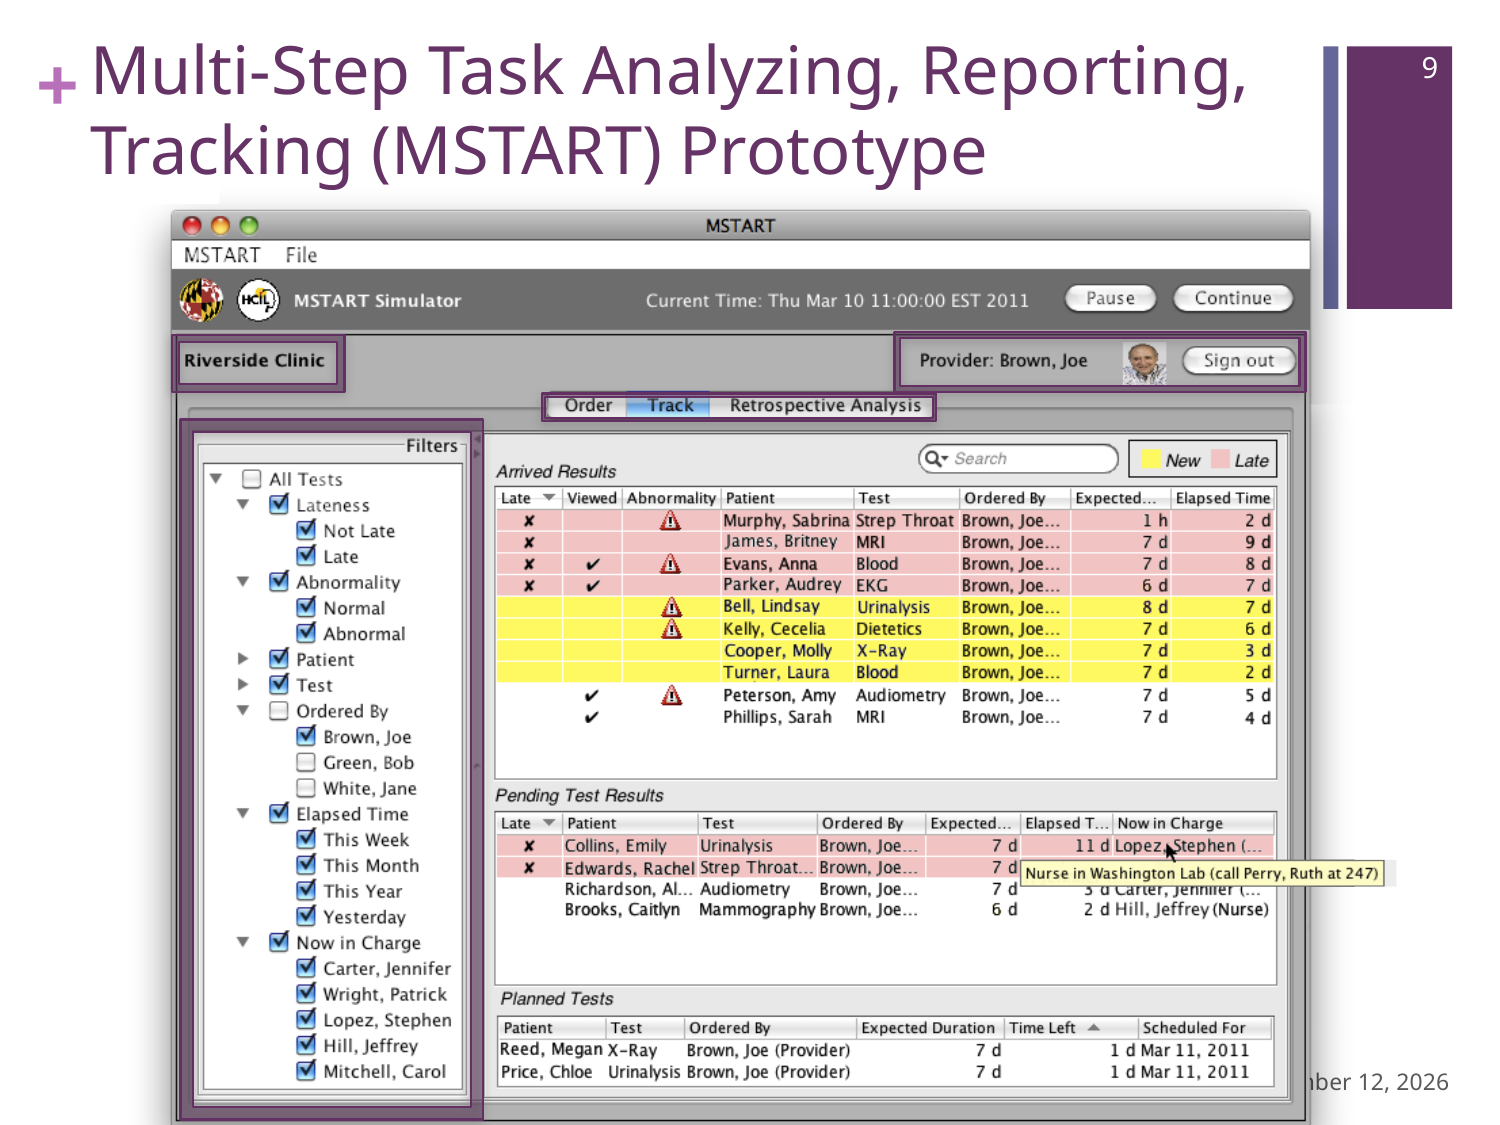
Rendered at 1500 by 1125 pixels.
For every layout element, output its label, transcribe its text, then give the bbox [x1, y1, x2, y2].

title Multi-Step Task Analyzing, Reporting, Tracking (MSTART) Prototype [75, 20, 1300, 208]
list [114, 177, 1470, 1125]
slide_number 8 [1362, 39, 1454, 100]
